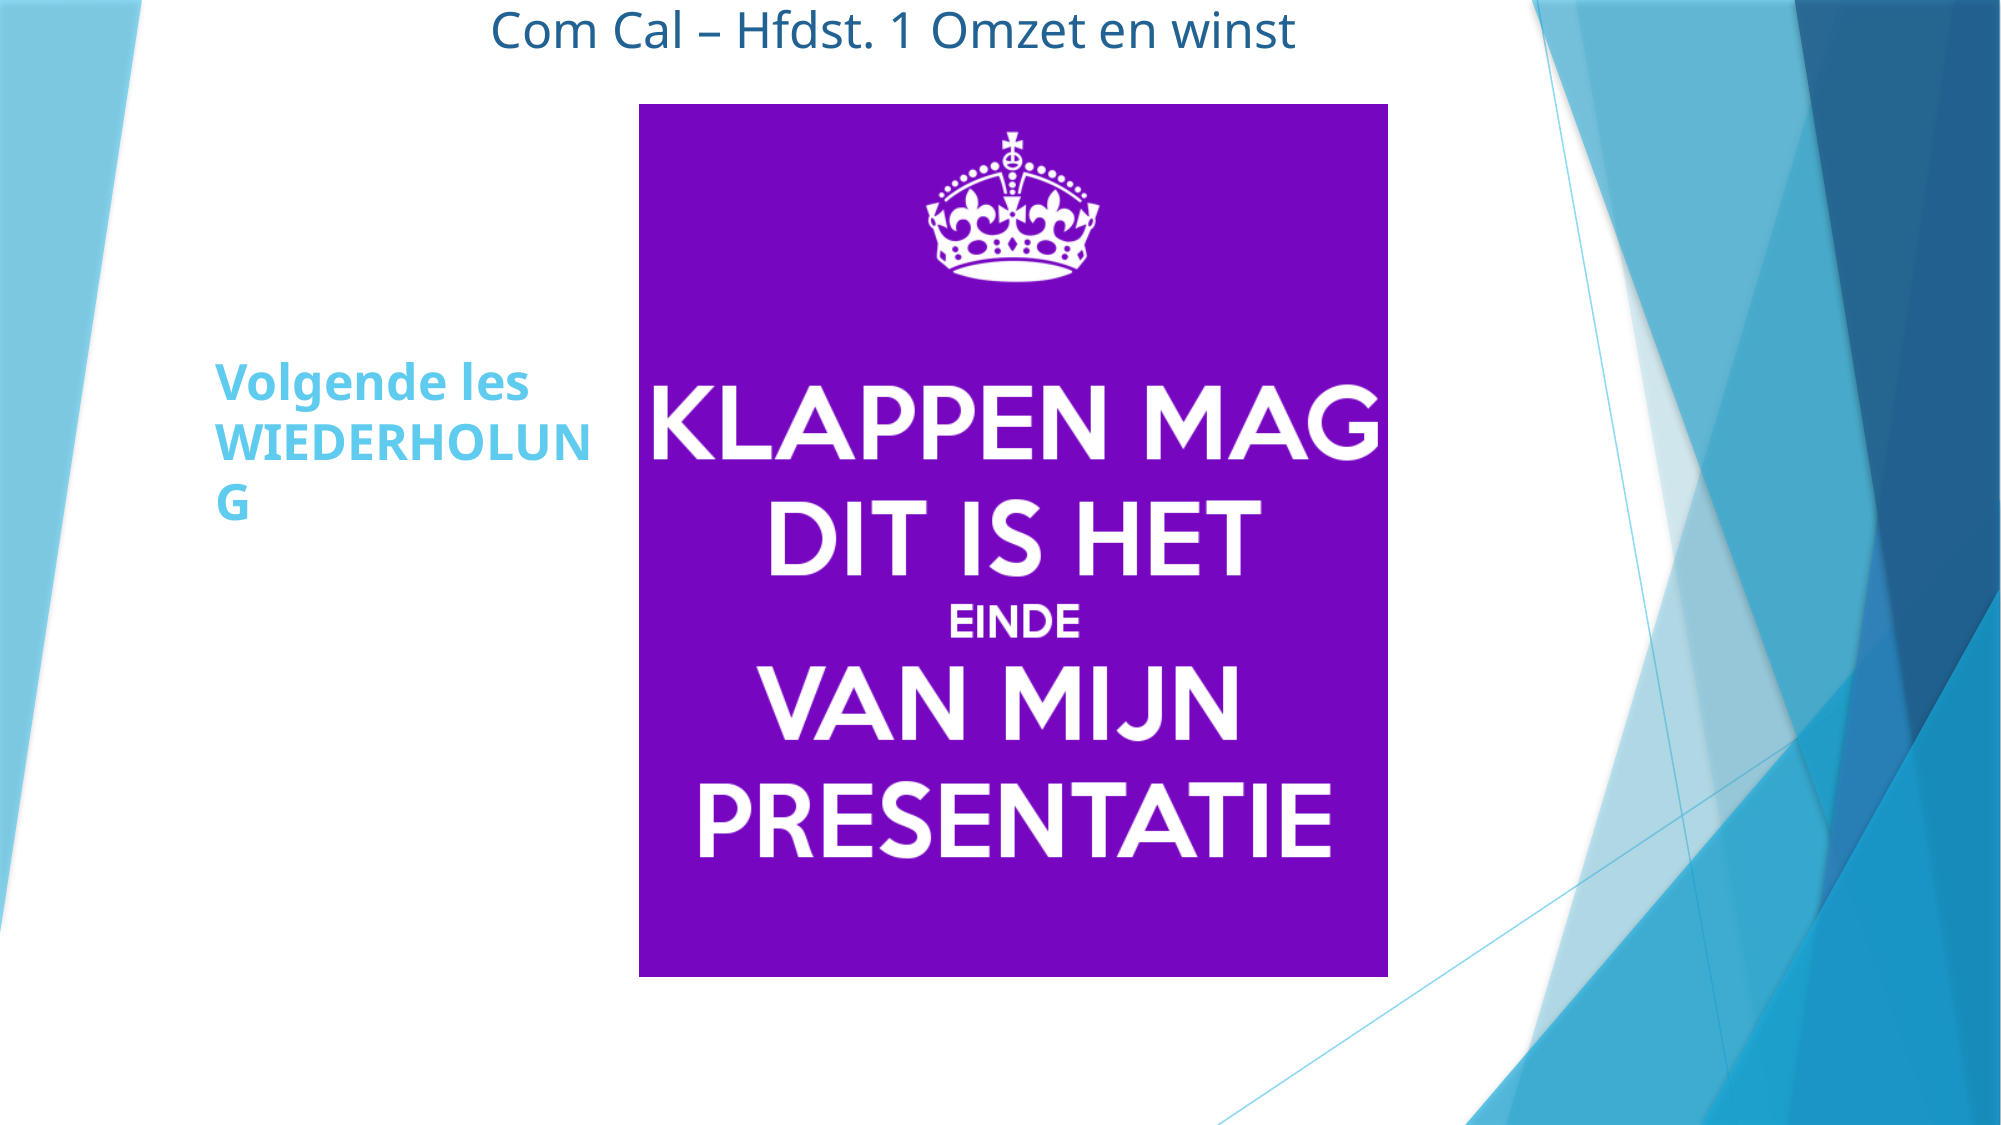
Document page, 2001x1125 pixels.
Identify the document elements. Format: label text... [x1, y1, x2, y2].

text_box Com Cal – Hfdst. 1 Omzet en winst [9, 0, 1778, 66]
picture [639, 103, 1389, 978]
text_box Volgende les WIEDERHOLUNG [200, 283, 634, 598]
